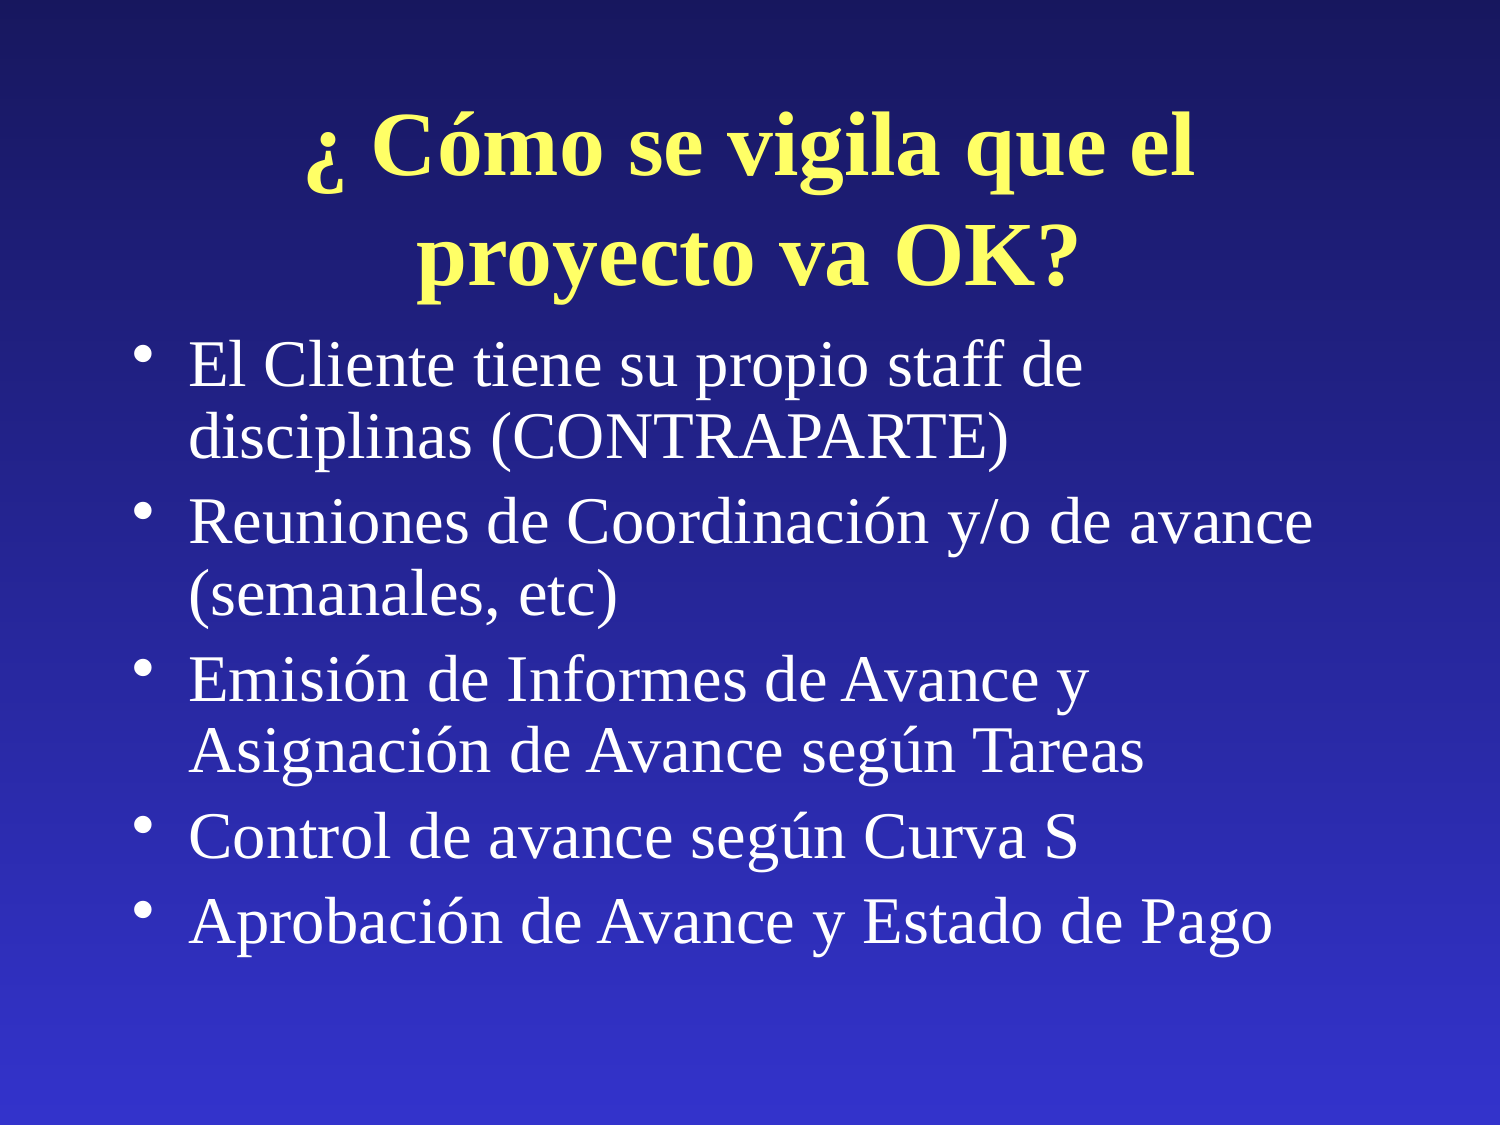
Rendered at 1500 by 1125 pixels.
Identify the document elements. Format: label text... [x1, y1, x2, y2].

title ¿ Cómo se vigila que el proyecto va OK? [112, 99, 1388, 288]
list El Cliente tiene su propio staff de disciplinas (CONTRAPARTE) Reuniones de Coordinación y/o de avance (semanales, etc) Emisión de Informes de Avance y Asignación de Avance según Tareas Control de avance según Curva S Aprobación de Avance y Estado de Pago [116, 321, 1393, 997]
